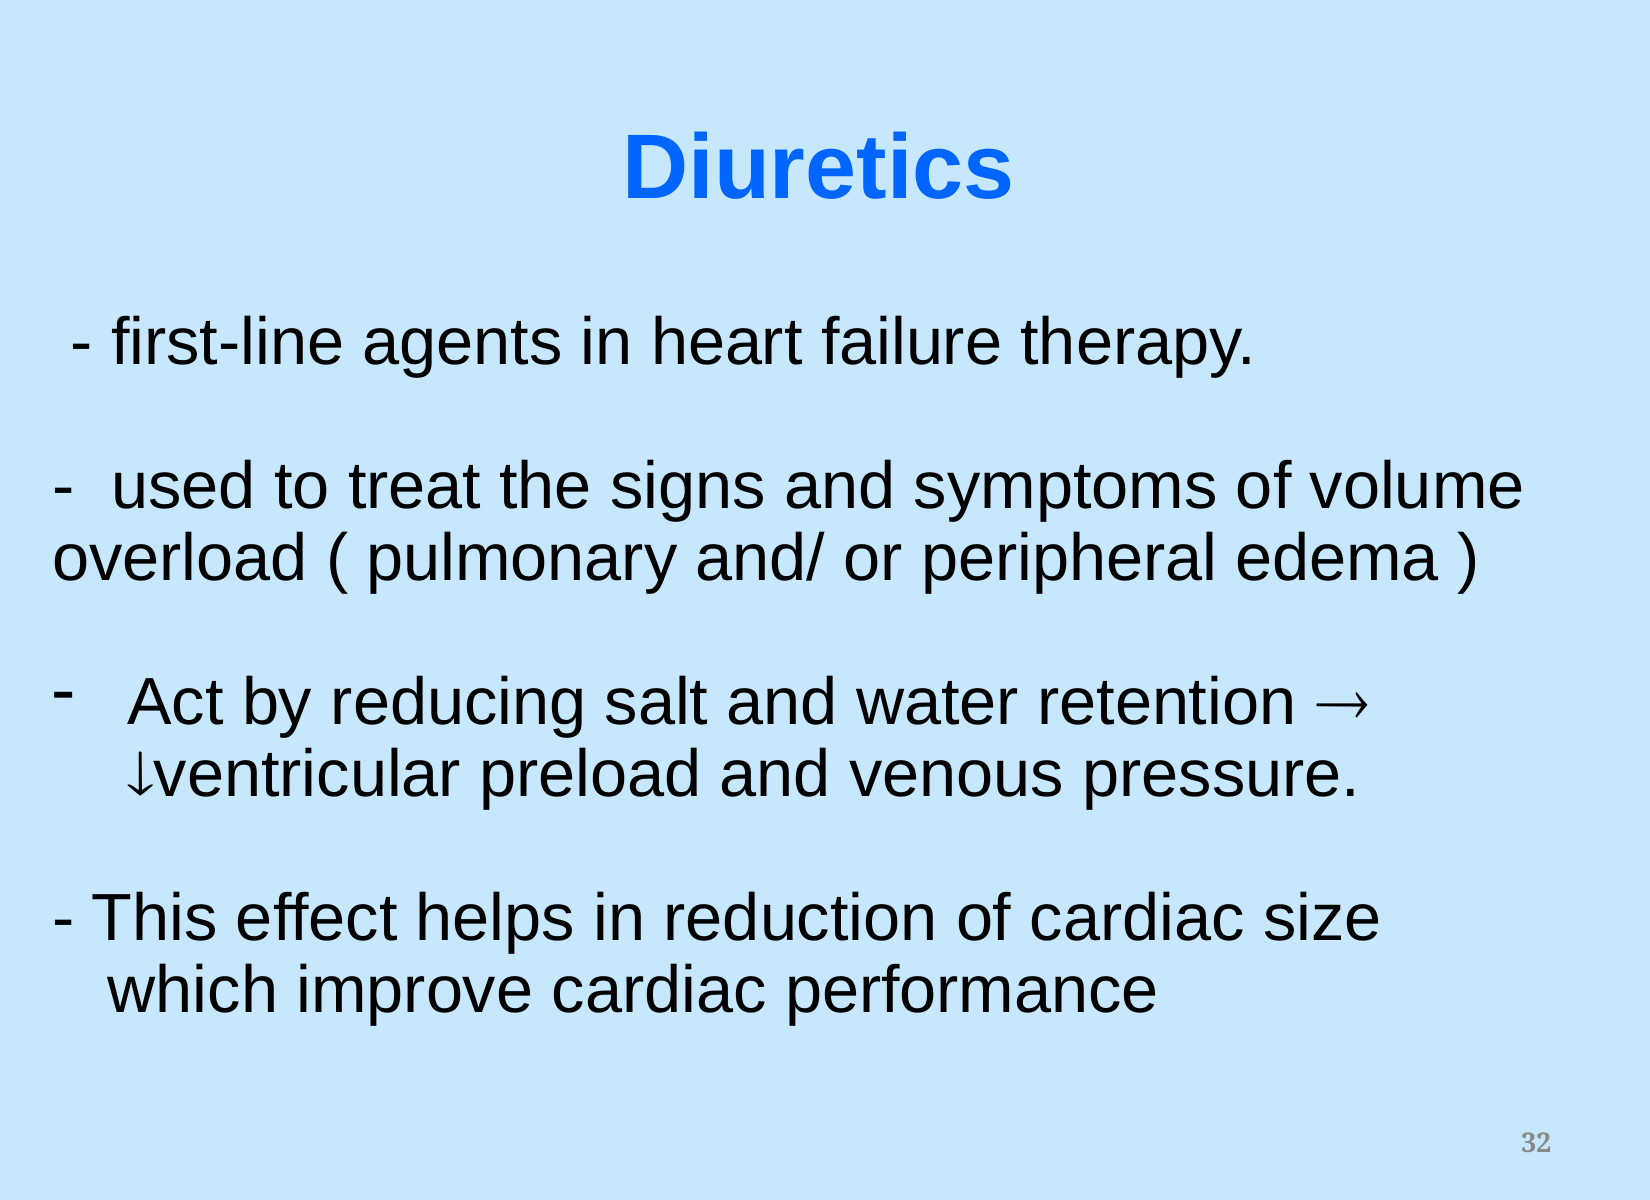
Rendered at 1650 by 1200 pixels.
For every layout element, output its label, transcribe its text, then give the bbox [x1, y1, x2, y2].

text_box Diuretics - first-line agents in heart failure therapy. - used to treat the signs and symptoms of volume overload ( pulmonary and/ or peripheral edema ) Act by reducing salt and water retention  ventricular preload and venous pressure. - This effect helps in reduction of cardiac size which improve cardiac performance [37, 99, 1600, 1200]
